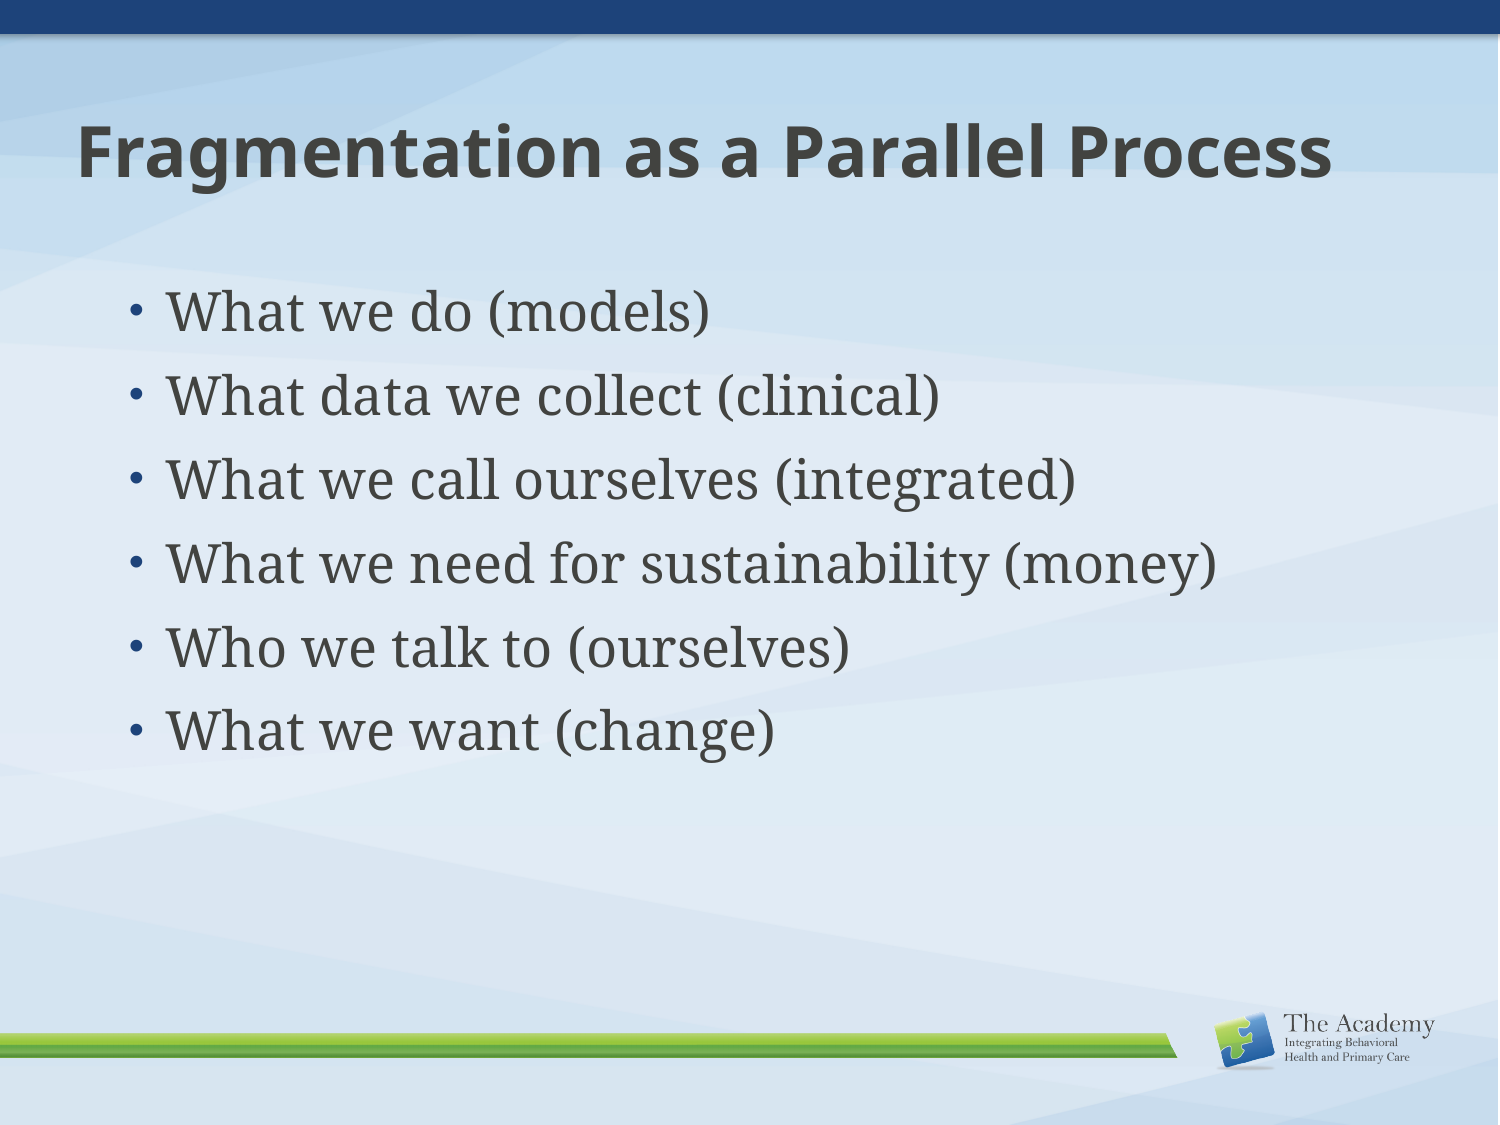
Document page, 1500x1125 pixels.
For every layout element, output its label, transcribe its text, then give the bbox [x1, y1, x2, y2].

title Fragmentation as a Parallel Process [75, 99, 1425, 209]
list What we do (models) What data we collect (clinical) What we call ourselves (integrated) What we need for sustainability (money) Who we talk to (ourselves) What we want (change) [75, 276, 1425, 1019]
picture [0, 34, 1498, 1125]
